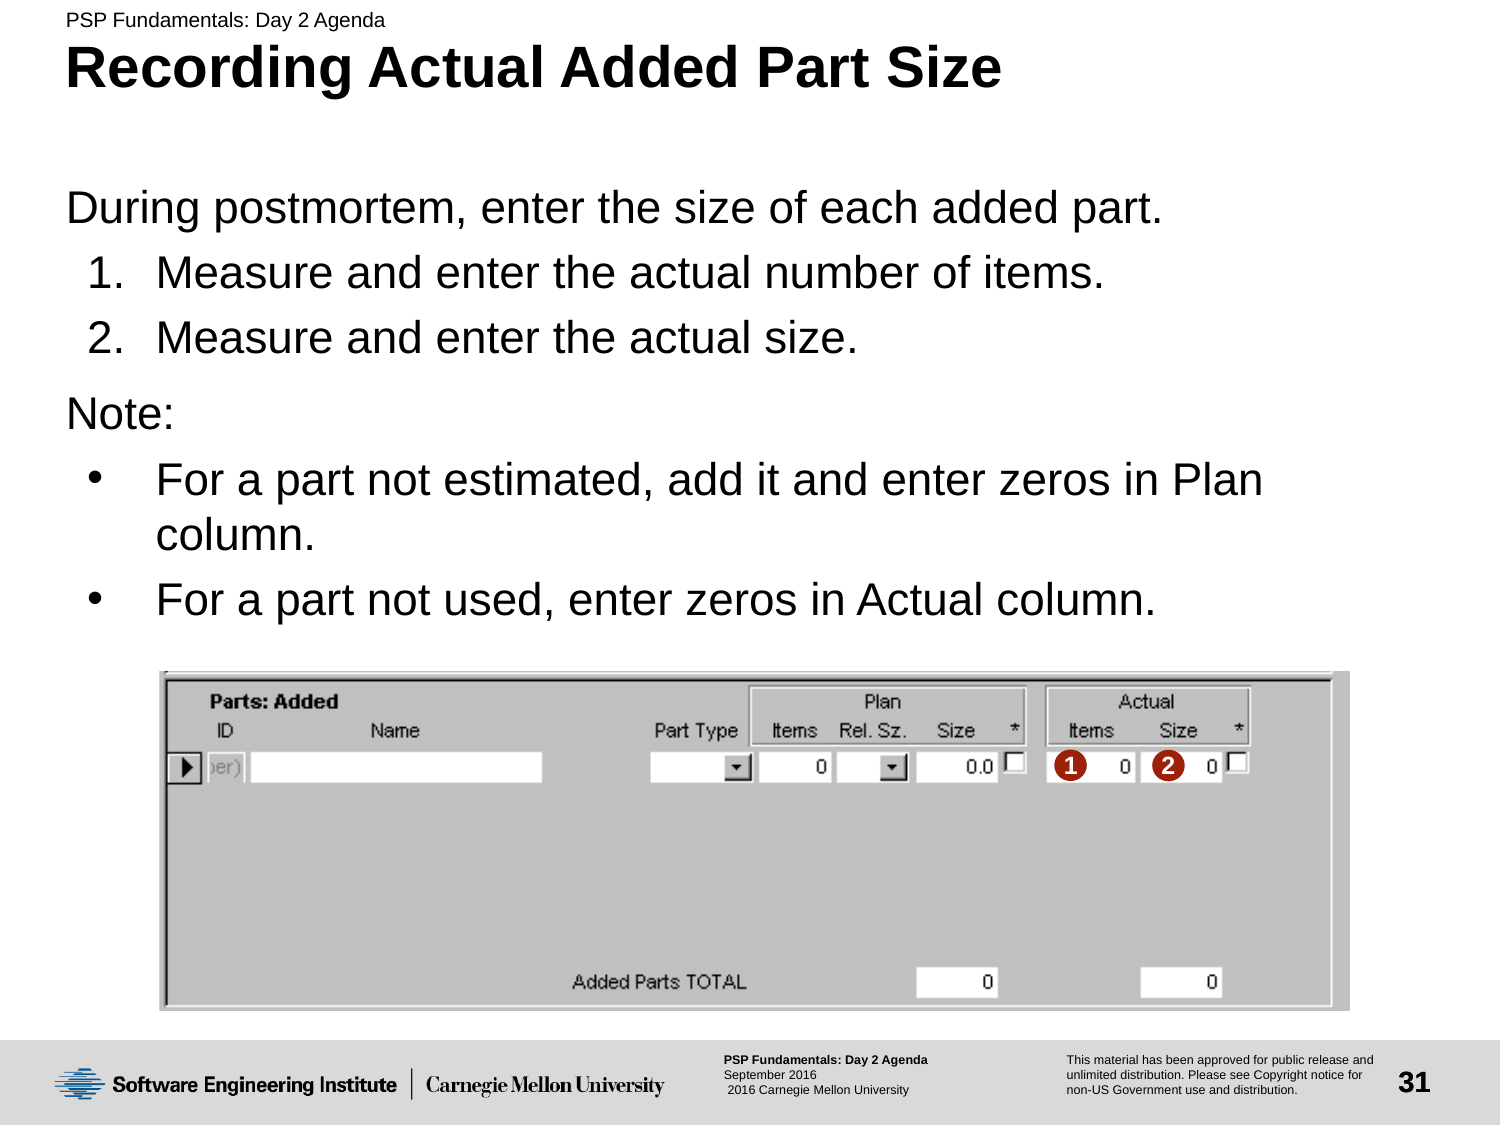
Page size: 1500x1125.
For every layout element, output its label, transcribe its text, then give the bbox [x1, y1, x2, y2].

title Recording Actual Added Part Size [65, 37, 1430, 148]
picture [46, 1061, 673, 1104]
list During postmortem, enter the size of each added part. Measure and enter the actual number of items. Measure and enter the actual size. Note: For a part not estimated, add it and enter zeros in Plan column. For a part not used, enter zeros in Actual column. [65, 177, 1431, 1000]
picture [159, 671, 1350, 1011]
